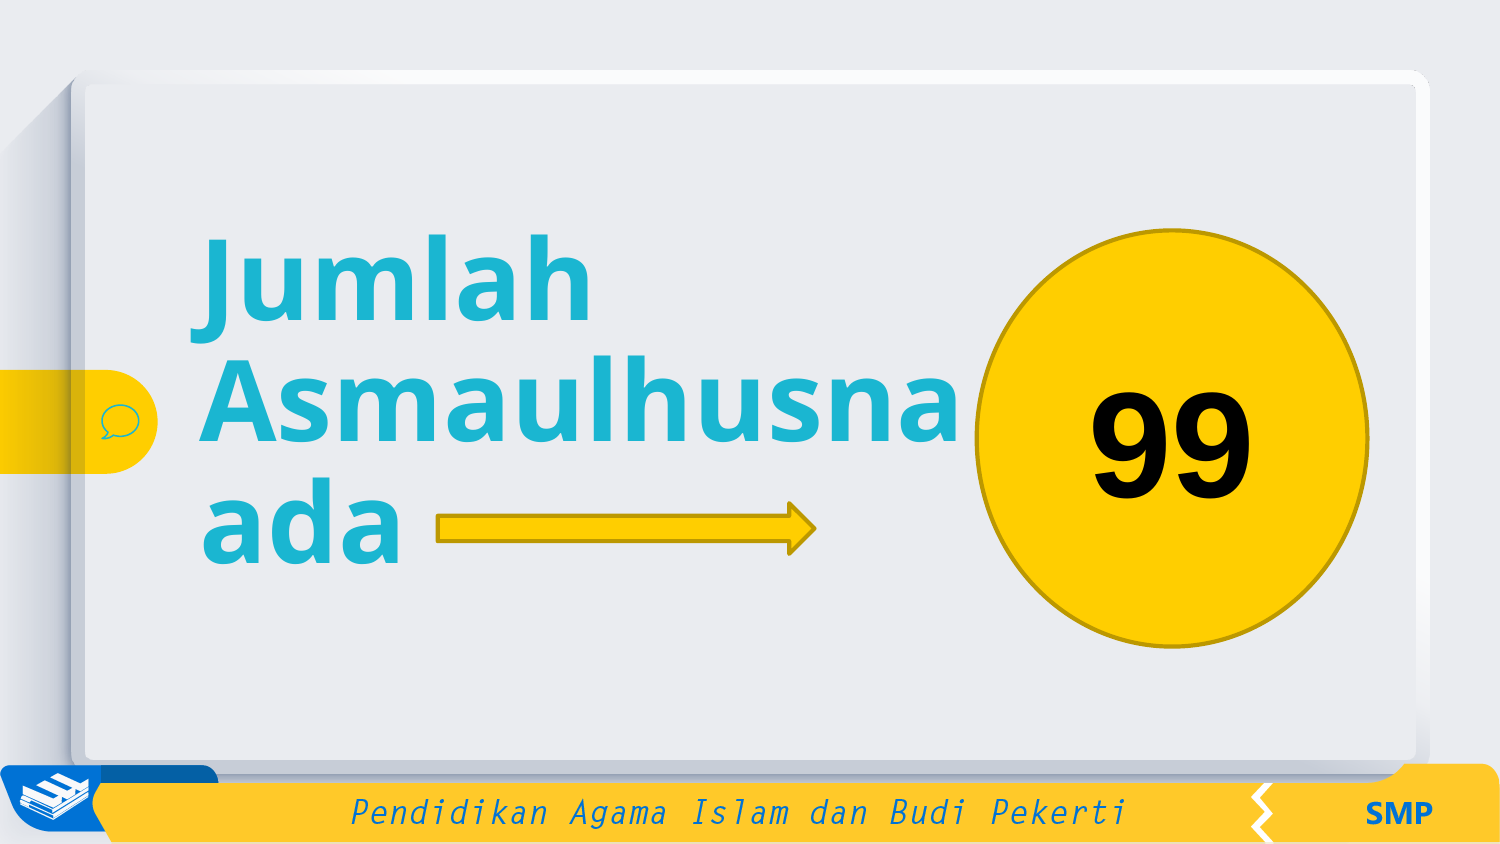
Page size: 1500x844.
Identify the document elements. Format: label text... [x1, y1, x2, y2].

picture [0, 0, 1500, 844]
text_box [435, 501, 817, 556]
slide_number 5 [1414, 759, 1500, 763]
text_box [974, 228, 1370, 649]
title Jumlah Asmaulhusna ada [199, 310, 986, 501]
text_box 99 [1030, 340, 1314, 535]
